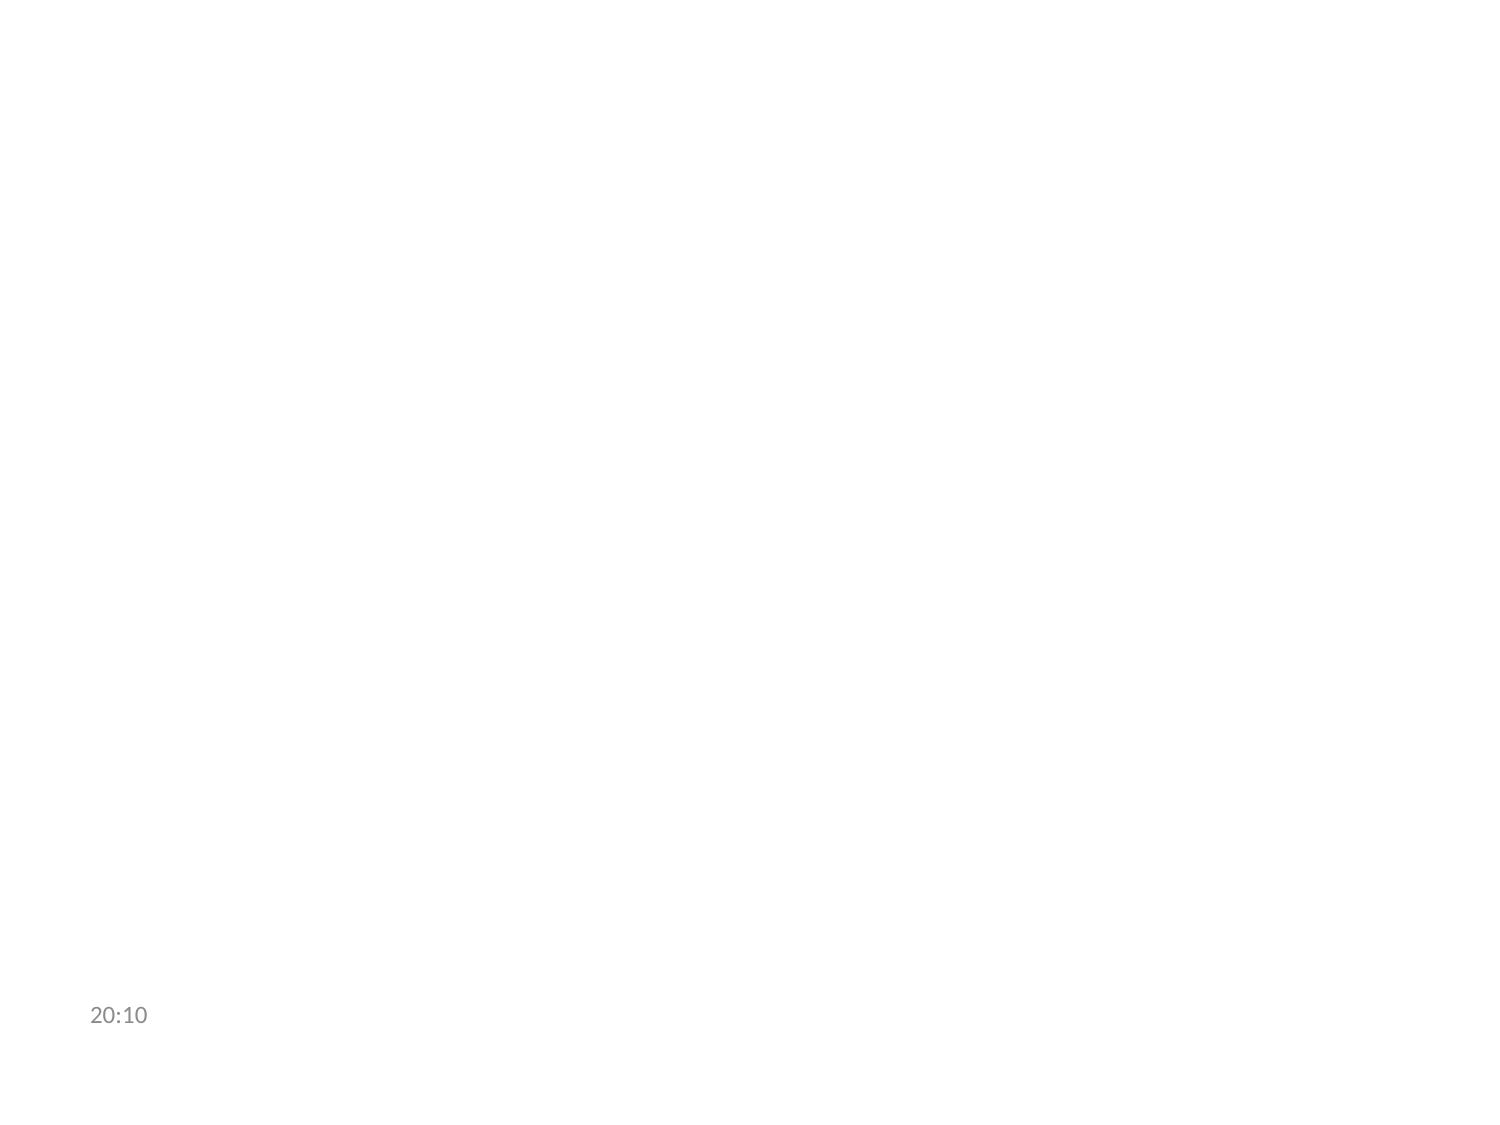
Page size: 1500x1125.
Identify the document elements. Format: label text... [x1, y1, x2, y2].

text_box 15:35 [75, 983, 425, 1044]
